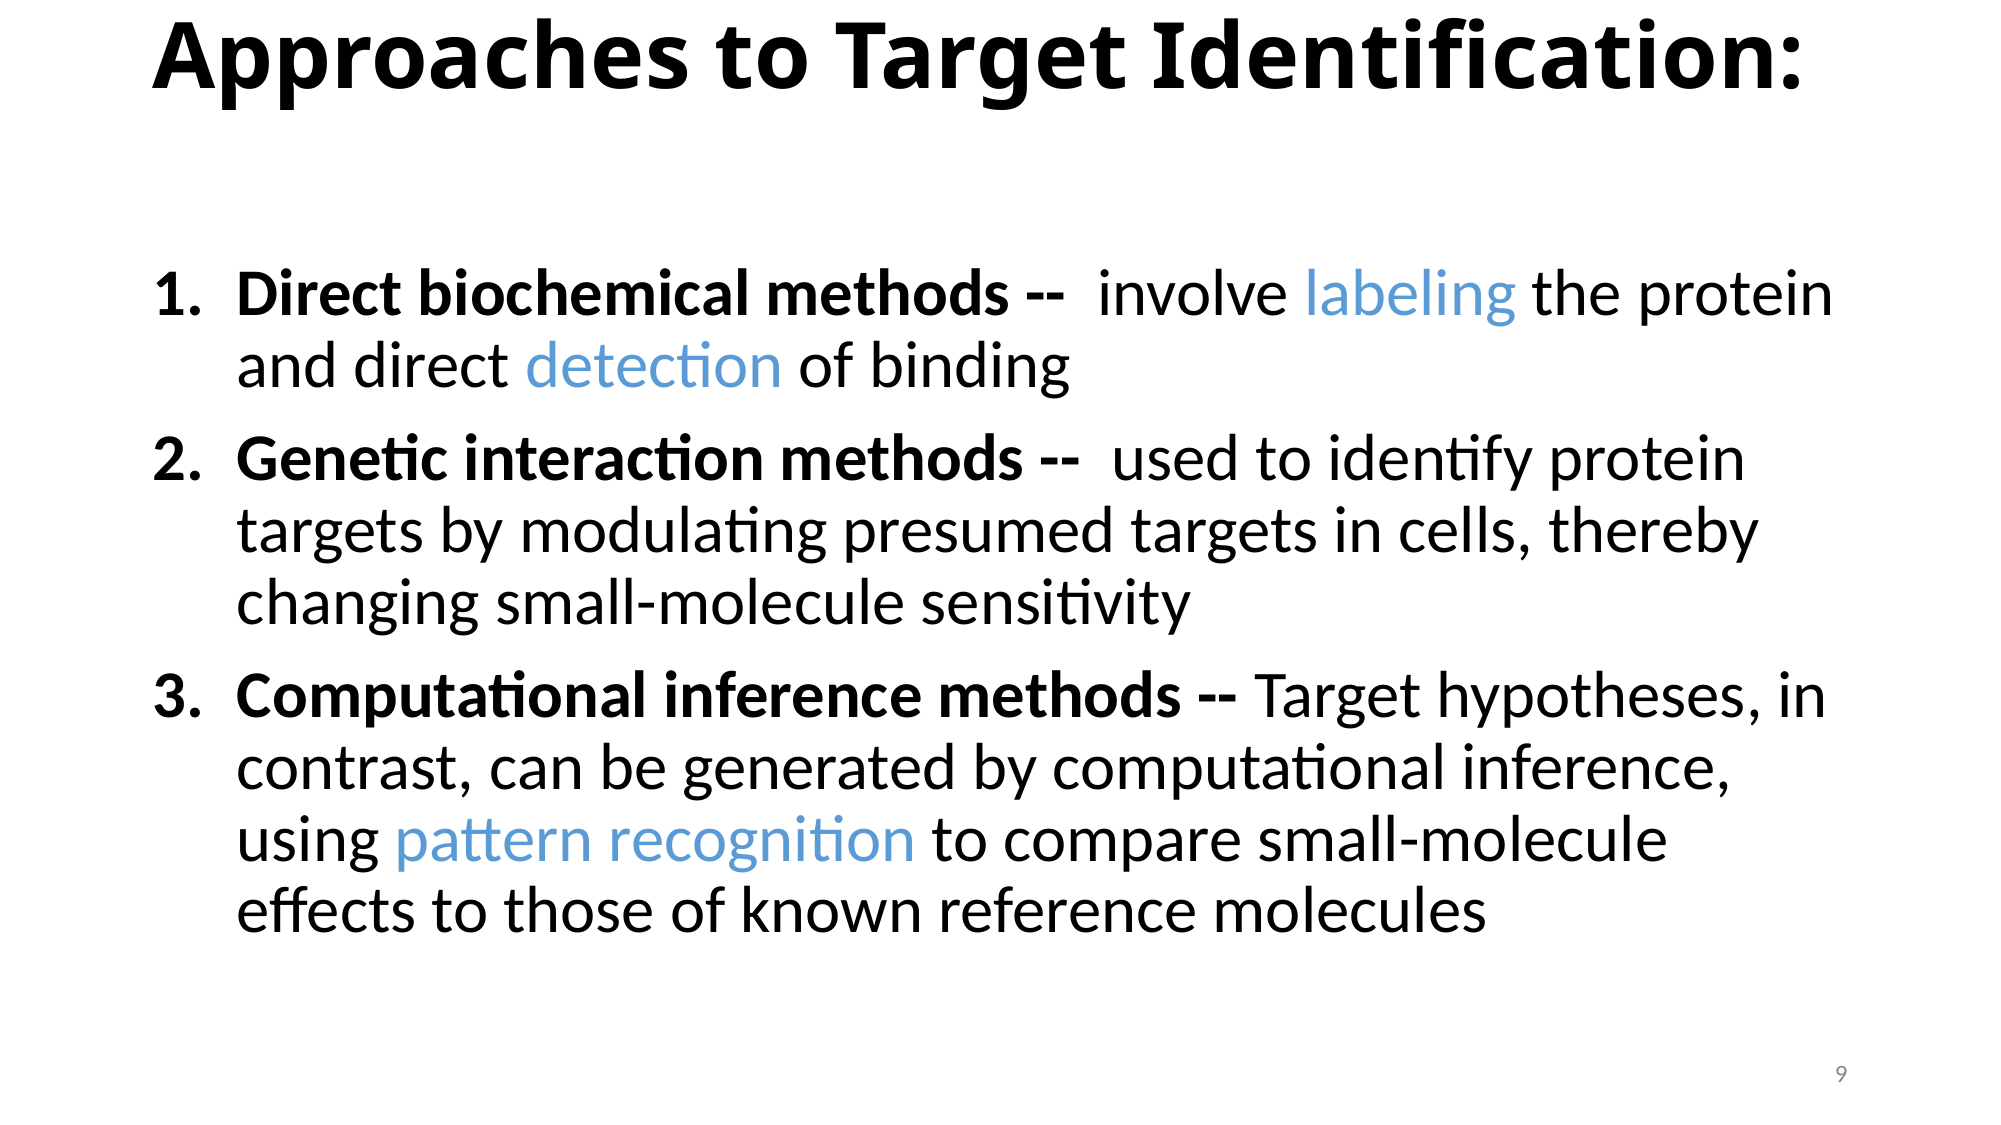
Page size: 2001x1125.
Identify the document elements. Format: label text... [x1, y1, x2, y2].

list Direct biochemical methods -- involve labeling the protein and direct detection of binding Genetic interaction methods -- used to identify protein targets by modulating presumed targets in cells, thereby changing small-molecule sensitivity Computational inference methods -- Target hypotheses, in contrast, can be generated by computational inference, using pattern recognition to compare small-molecule effects to those of known reference molecules [137, 250, 1863, 1014]
slide_number 9 [1412, 1042, 1863, 1103]
title Approaches to Target Identification: [137, 29, 1863, 198]
